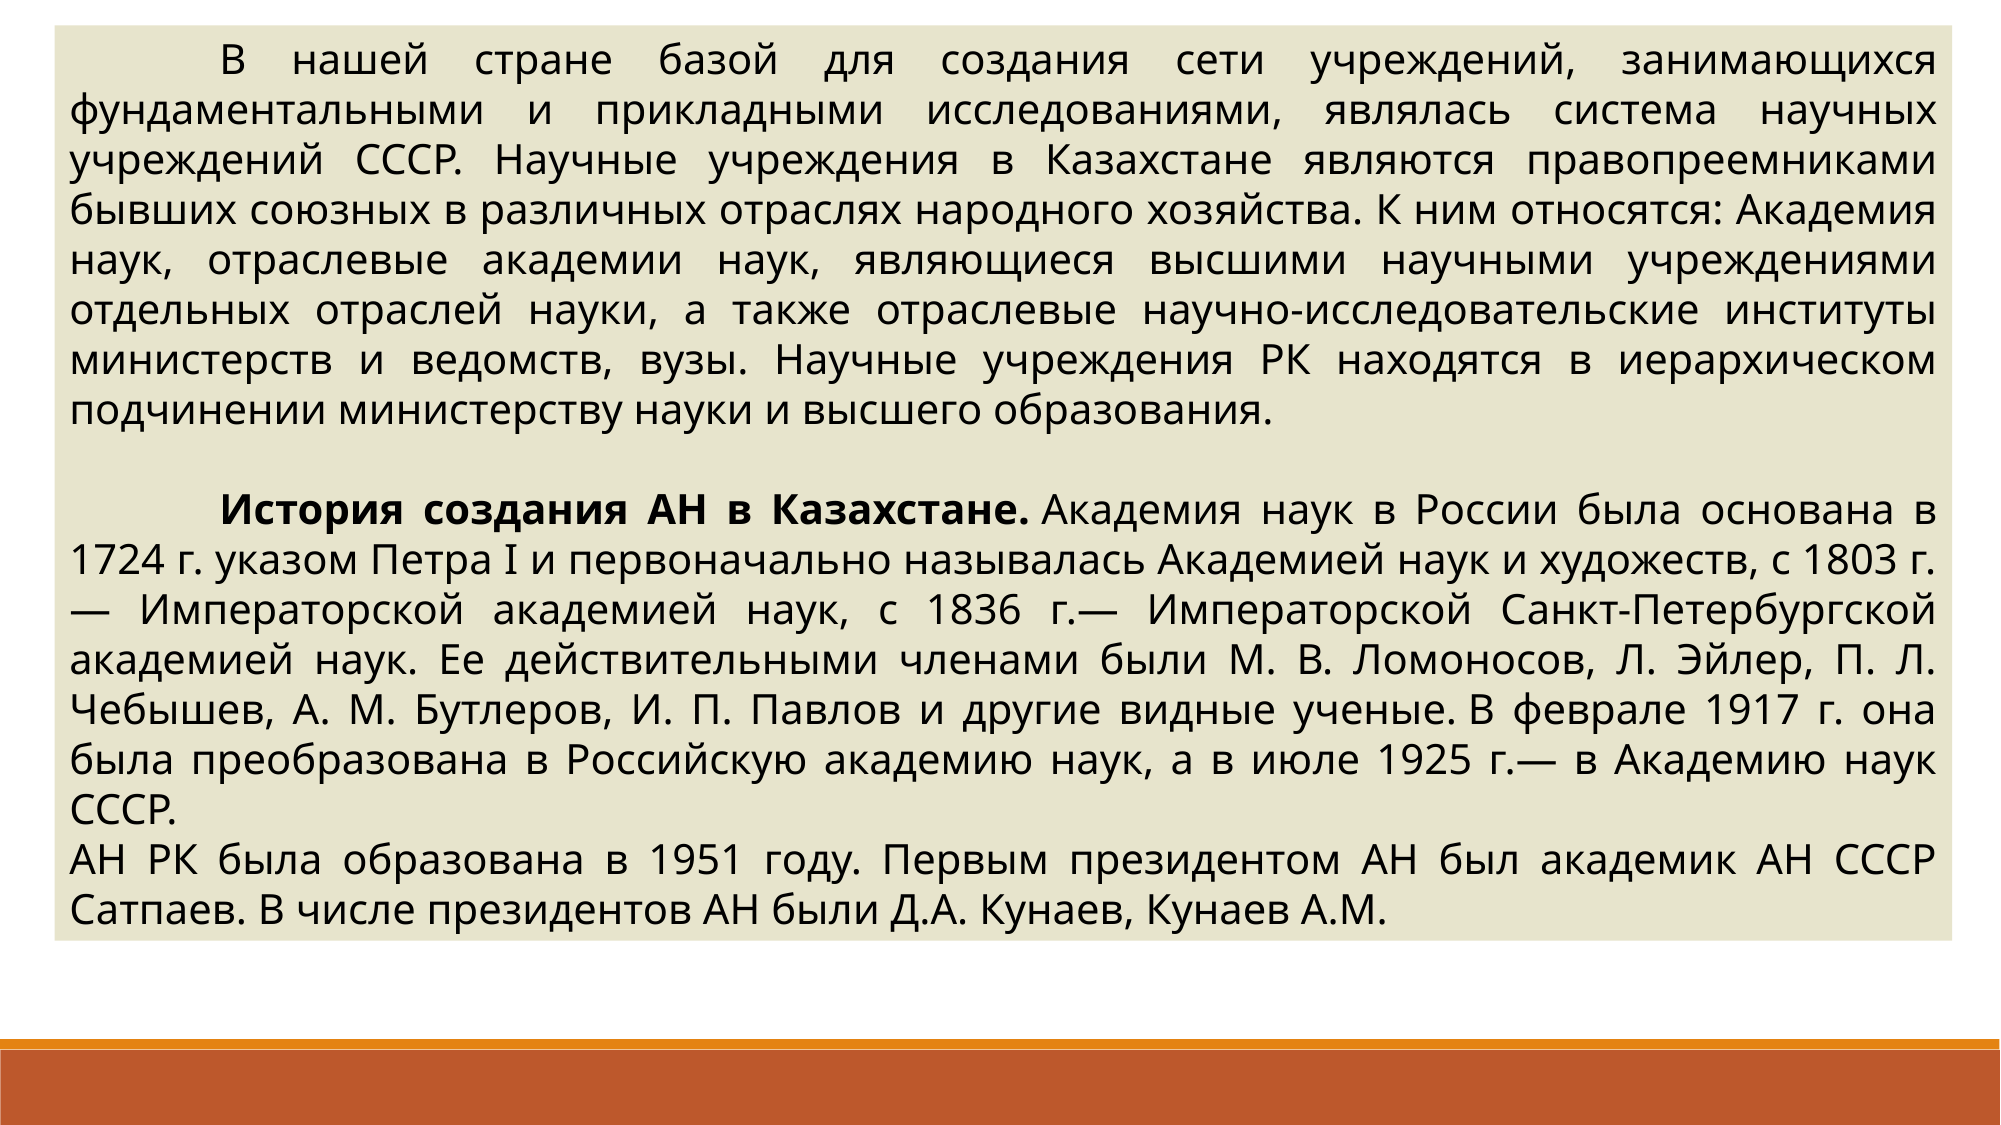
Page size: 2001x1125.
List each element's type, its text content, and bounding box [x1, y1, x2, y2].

text_box В нашей стране базой для создания сети учреждений, занимающихся фундаментальными и прикладными исследованиями, являлась система научных учреждений СССР. Научные учреждения в Казахстане являются правопреемниками бывших союзных в различных отраслях народного хозяйства. К ним относятся: Академия наук, отраслевые академии наук, являющиеся высшими научными учреждениями отдельных отраслей науки, а также отраслевые научно-исследовательские институты министерств и ведомств, вузы. Научные учреждения РК находятся в иерархическом подчинении министерству науки и высшего образования. История создания АН в Казахстане. Академия наук в России была основана в 1724 г. указом Петра I и первоначально называлась Академией наук и художеств, с 1803 г.— Императорской академией наук, с 1836 г.— Императорской Санкт-Петербургской академией наук. Ее действительными членами были М. В. Ломоносов, Л. Эйлер, П. Л. Чебышев, А. М. Бутлеров, И. П. Павлов и другие видные ученые. В феврале 1917 г. она была преобразована в Российскую академию наук, а в июле 1925 г.— в Академию наук СССР. АН РК была образована в 1951 году. Первым президентом АН был академик АН СССР Сатпаев. В числе президентов АН были Д.А. Кунаев, Кунаев А.М. [54, 25, 1953, 941]
